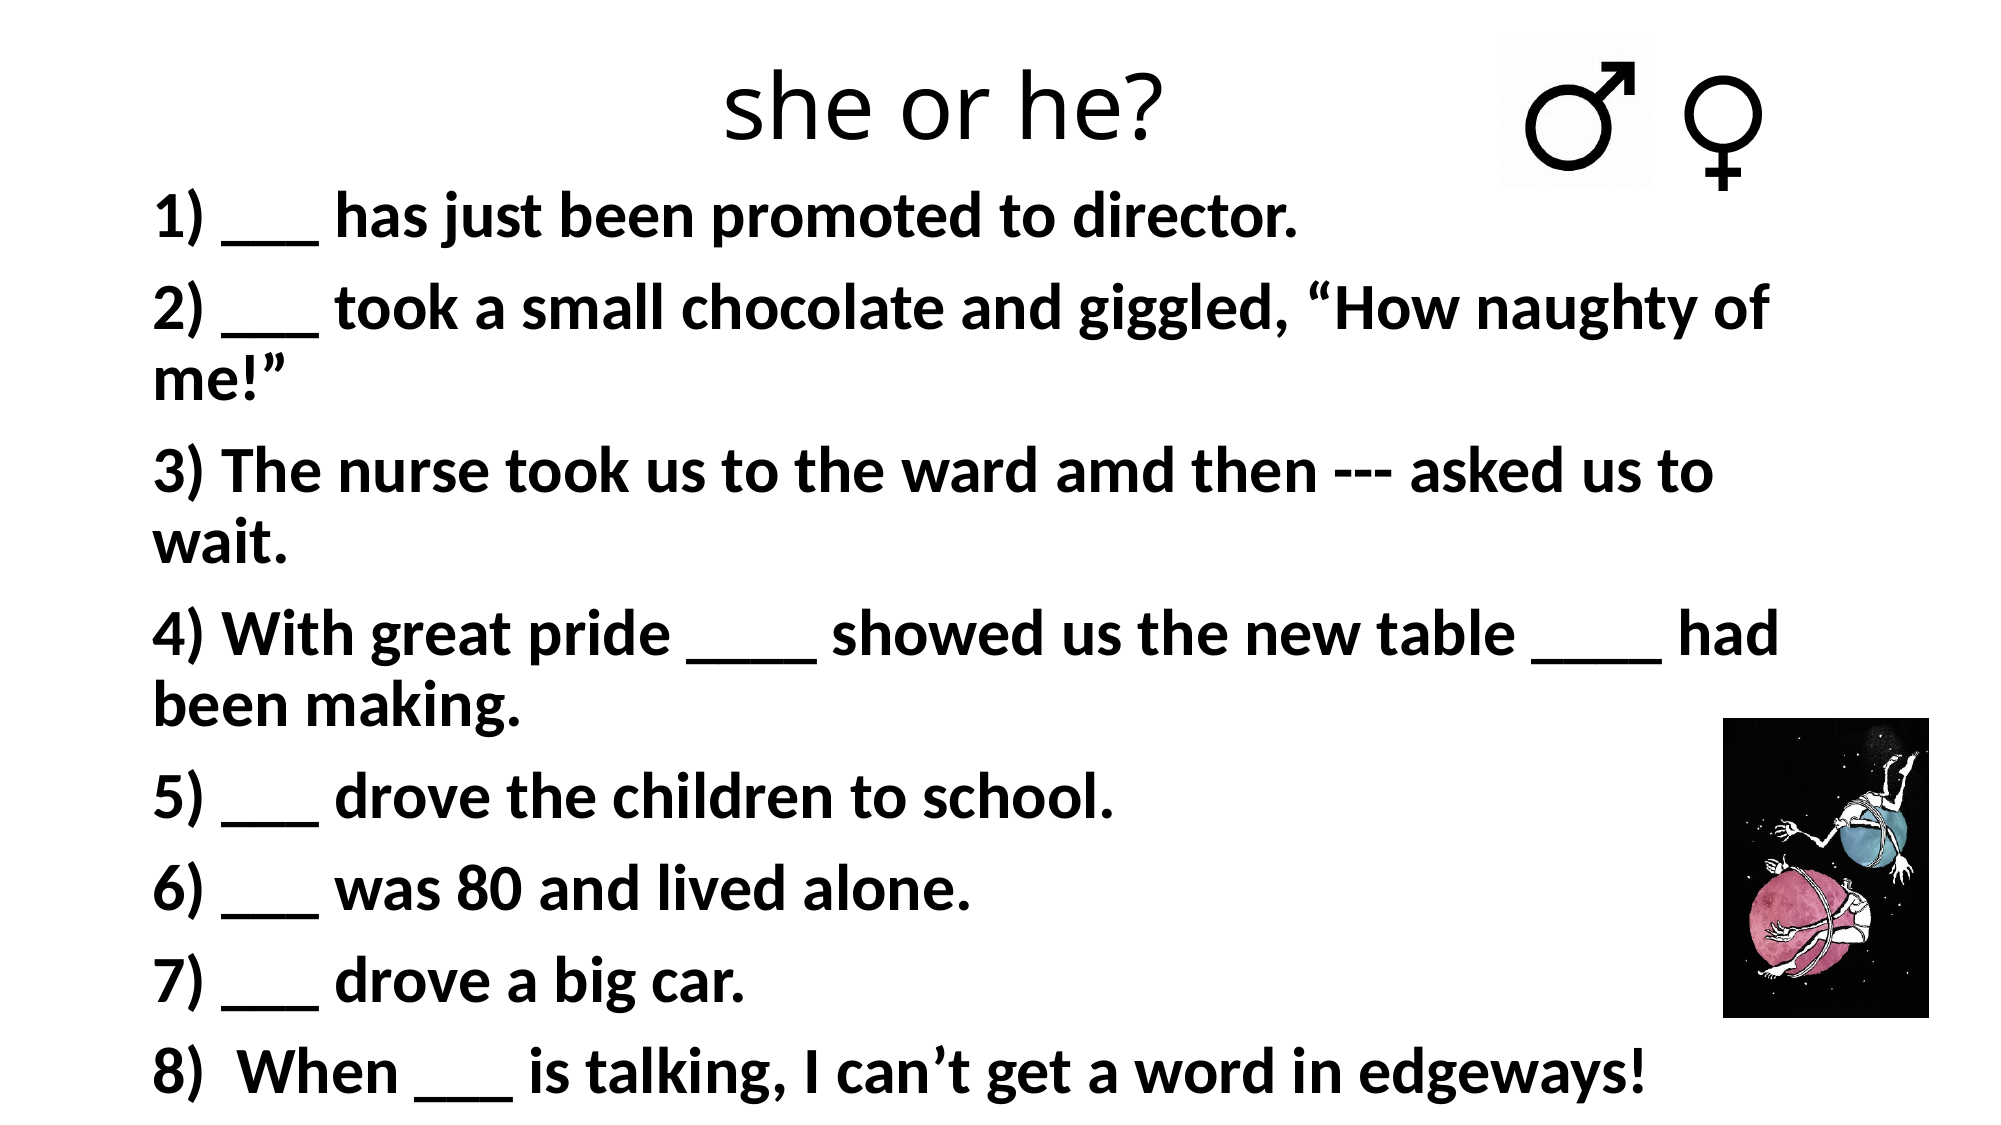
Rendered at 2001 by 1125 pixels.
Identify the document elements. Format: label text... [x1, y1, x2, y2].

picture [1723, 718, 1929, 1018]
list 1) ___ has just been promoted to director. 2) ___ took a small chocolate and giggled, “How naughty of me!” 3) The nurse took us to the ward amd then --- asked us to wait. 4) With great pride ____ showed us the new table ____ had been making. 5) ___ drove the children to school. 6) ___ was 80 and lived alone. 7) ___ drove a big car. 8) When ___ is talking, I can’t get a word in edgeways! [137, 173, 1863, 1125]
picture [1498, 31, 1793, 202]
title she or he? [137, 0, 1863, 173]
